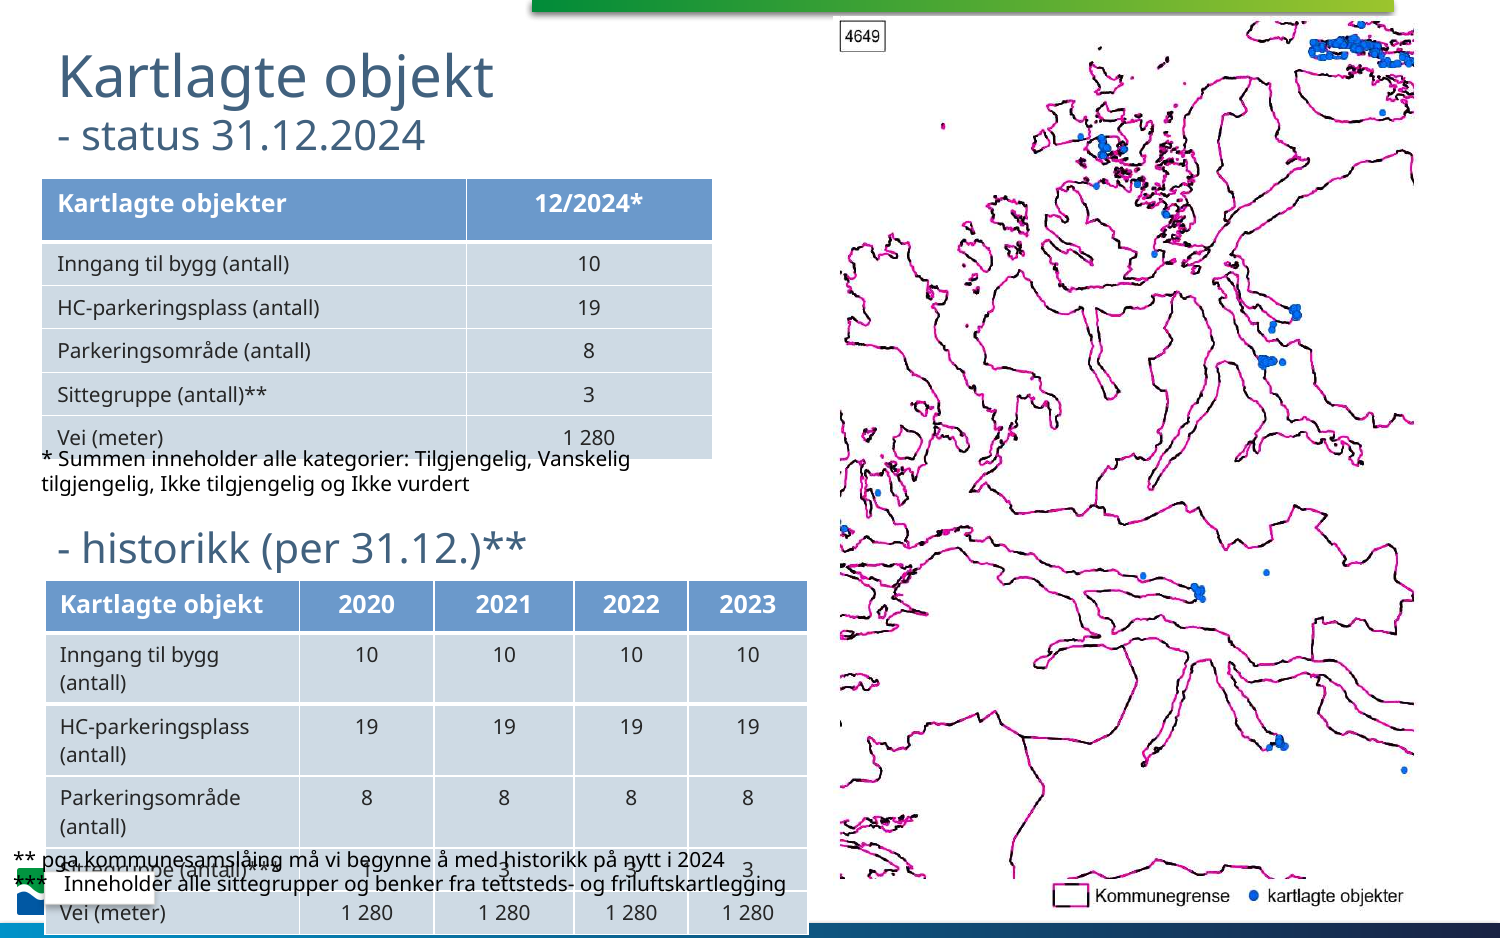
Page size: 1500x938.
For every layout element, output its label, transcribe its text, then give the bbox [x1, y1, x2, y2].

table_cell Parkeringsområde (antall) [42, 329, 466, 372]
table_cell 19 [300, 706, 433, 775]
table_cell 1 280 [575, 904, 687, 934]
table_cell 10 [467, 244, 712, 285]
table_cell 8 [467, 329, 712, 372]
text_box * Summen inneholder alle kategorier: Tilgjengelig, Vanskelig tilgjengelig, Ikke tilgjengelig og Ikke vurdert [26, 438, 711, 504]
table_cell Parkeringsområde (antall) [46, 777, 299, 838]
table_cell Vei (meter) [42, 416, 466, 438]
picture [833, 16, 1419, 913]
table_cell 10 [575, 635, 687, 702]
table_cell 1 280 [435, 904, 573, 934]
table_cell 8 [689, 777, 807, 847]
table_cell 19 [575, 706, 687, 775]
table_cell HC-parkeringsplass (antall) [42, 286, 466, 328]
table_cell Inngang til bygg (antall) [46, 635, 299, 702]
table_cell 10 [300, 635, 433, 702]
table_header Kartlagte objekter [42, 179, 466, 240]
text_box Kartlagte objekt - status 31.12.2024 [42, 24, 828, 167]
table_cell HC-parkeringsplass (antall) [46, 706, 299, 775]
text_box ** pga kommunesamslåing må vi begynne å med historikk på nytt i 2024 *** Inneholder alle sittegrupper og benker fra tettsteds- og friluftskartlegging [0, 838, 802, 904]
table_cell 1 280 [467, 416, 712, 459]
table_cell 10 [435, 635, 573, 702]
text_box - historikk (per 31.12.)** [42, 496, 828, 580]
table_cell 8 [435, 777, 573, 838]
table_header 2023 [689, 581, 807, 631]
table_header 12/2024* [467, 179, 712, 240]
table_cell Sittegruppe (antall)** [42, 373, 466, 415]
table_cell 8 [575, 777, 687, 838]
table_header Kartlagte objekt [46, 581, 299, 631]
table_cell 3 [802, 849, 807, 890]
table_header 2020 [300, 581, 433, 631]
table_cell 1 280 [689, 892, 807, 934]
table_cell 3 [467, 373, 712, 415]
table_cell 10 [689, 635, 807, 702]
table_cell 19 [689, 706, 807, 775]
table_cell 8 [300, 777, 433, 838]
table_cell 19 [435, 706, 573, 775]
table_cell 1 280 [300, 904, 433, 934]
table_header 2021 [435, 581, 573, 631]
table_cell 19 [467, 286, 712, 328]
table_cell Vei (meter) [46, 904, 299, 934]
table_header 2022 [575, 581, 687, 631]
table_cell Inngang til bygg (antall) [42, 244, 466, 285]
